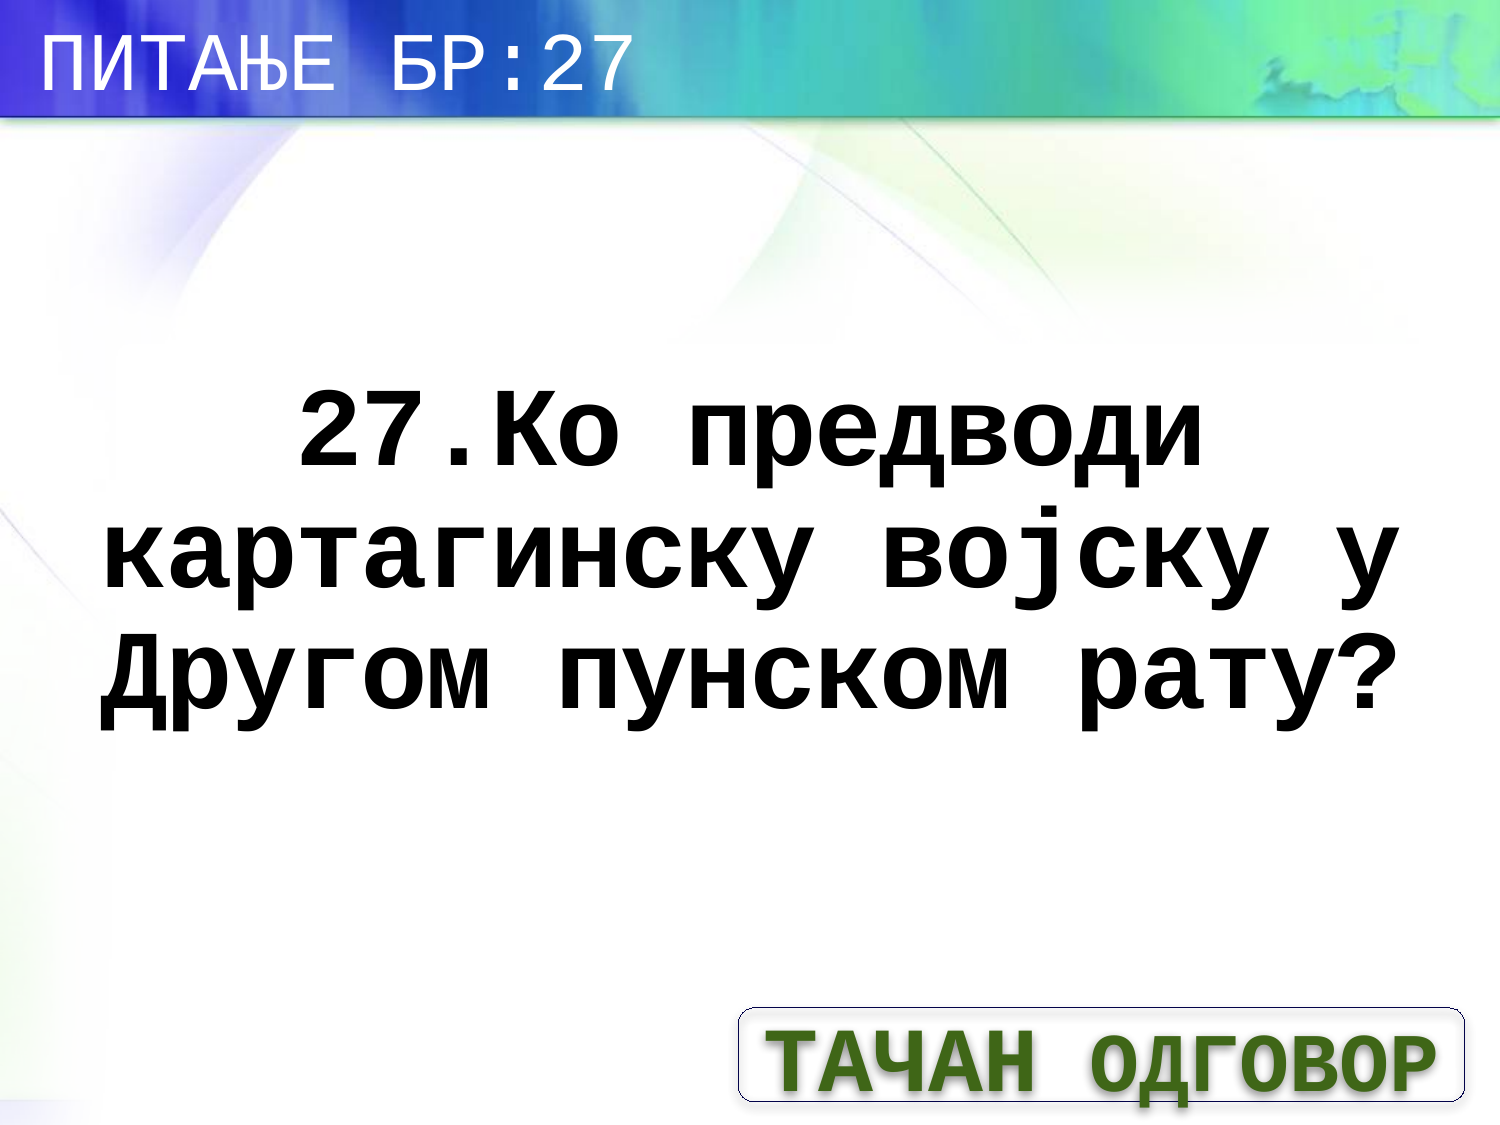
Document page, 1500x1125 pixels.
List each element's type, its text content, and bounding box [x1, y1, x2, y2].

text_box ПИТАЊЕ БР:27 [23, 0, 692, 115]
picture [0, 0, 1500, 1125]
title 27.Ко предводи картагинску војску у Другом пунском рату? [93, 152, 1407, 950]
text_box ТАЧАН ОДГОВОР [738, 1007, 1465, 1102]
